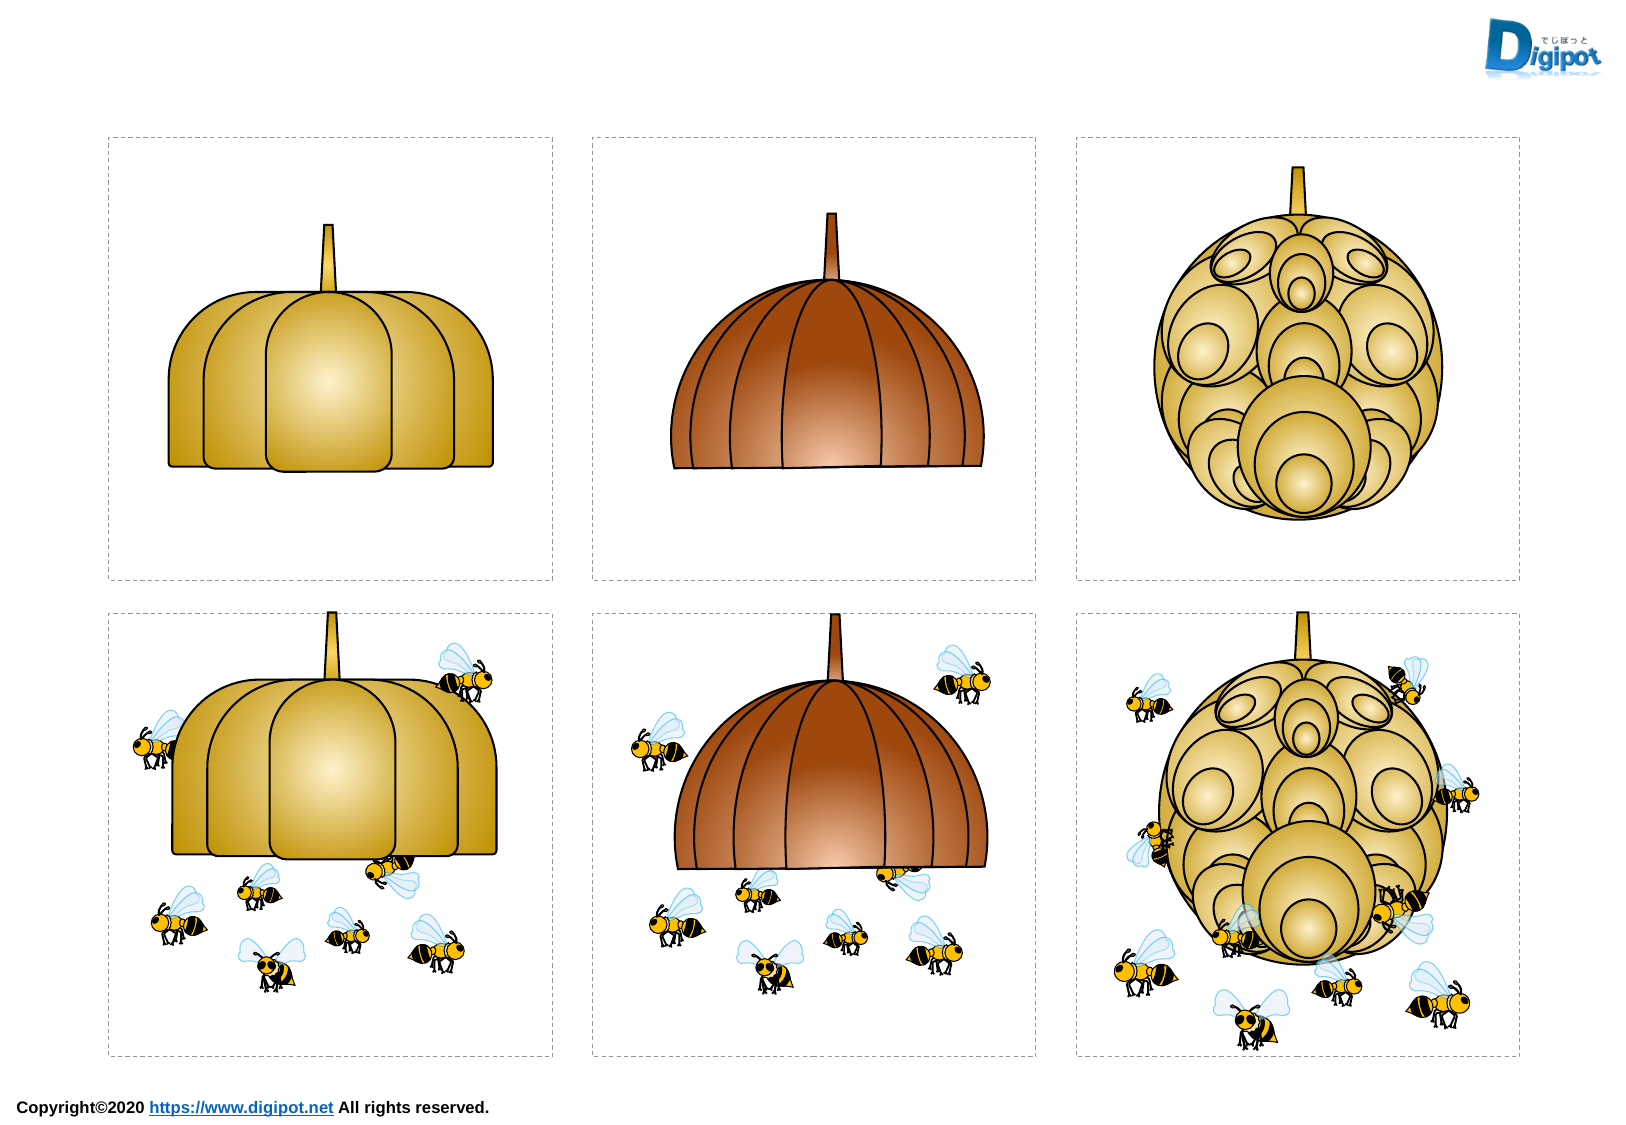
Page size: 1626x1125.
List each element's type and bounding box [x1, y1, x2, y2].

picture [1485, 18, 1602, 82]
text_box [133, 612, 497, 990]
text_box [1154, 167, 1443, 520]
text_box [631, 614, 991, 992]
text_box [1114, 612, 1479, 1047]
text_box [168, 224, 493, 472]
text_box [671, 213, 984, 469]
